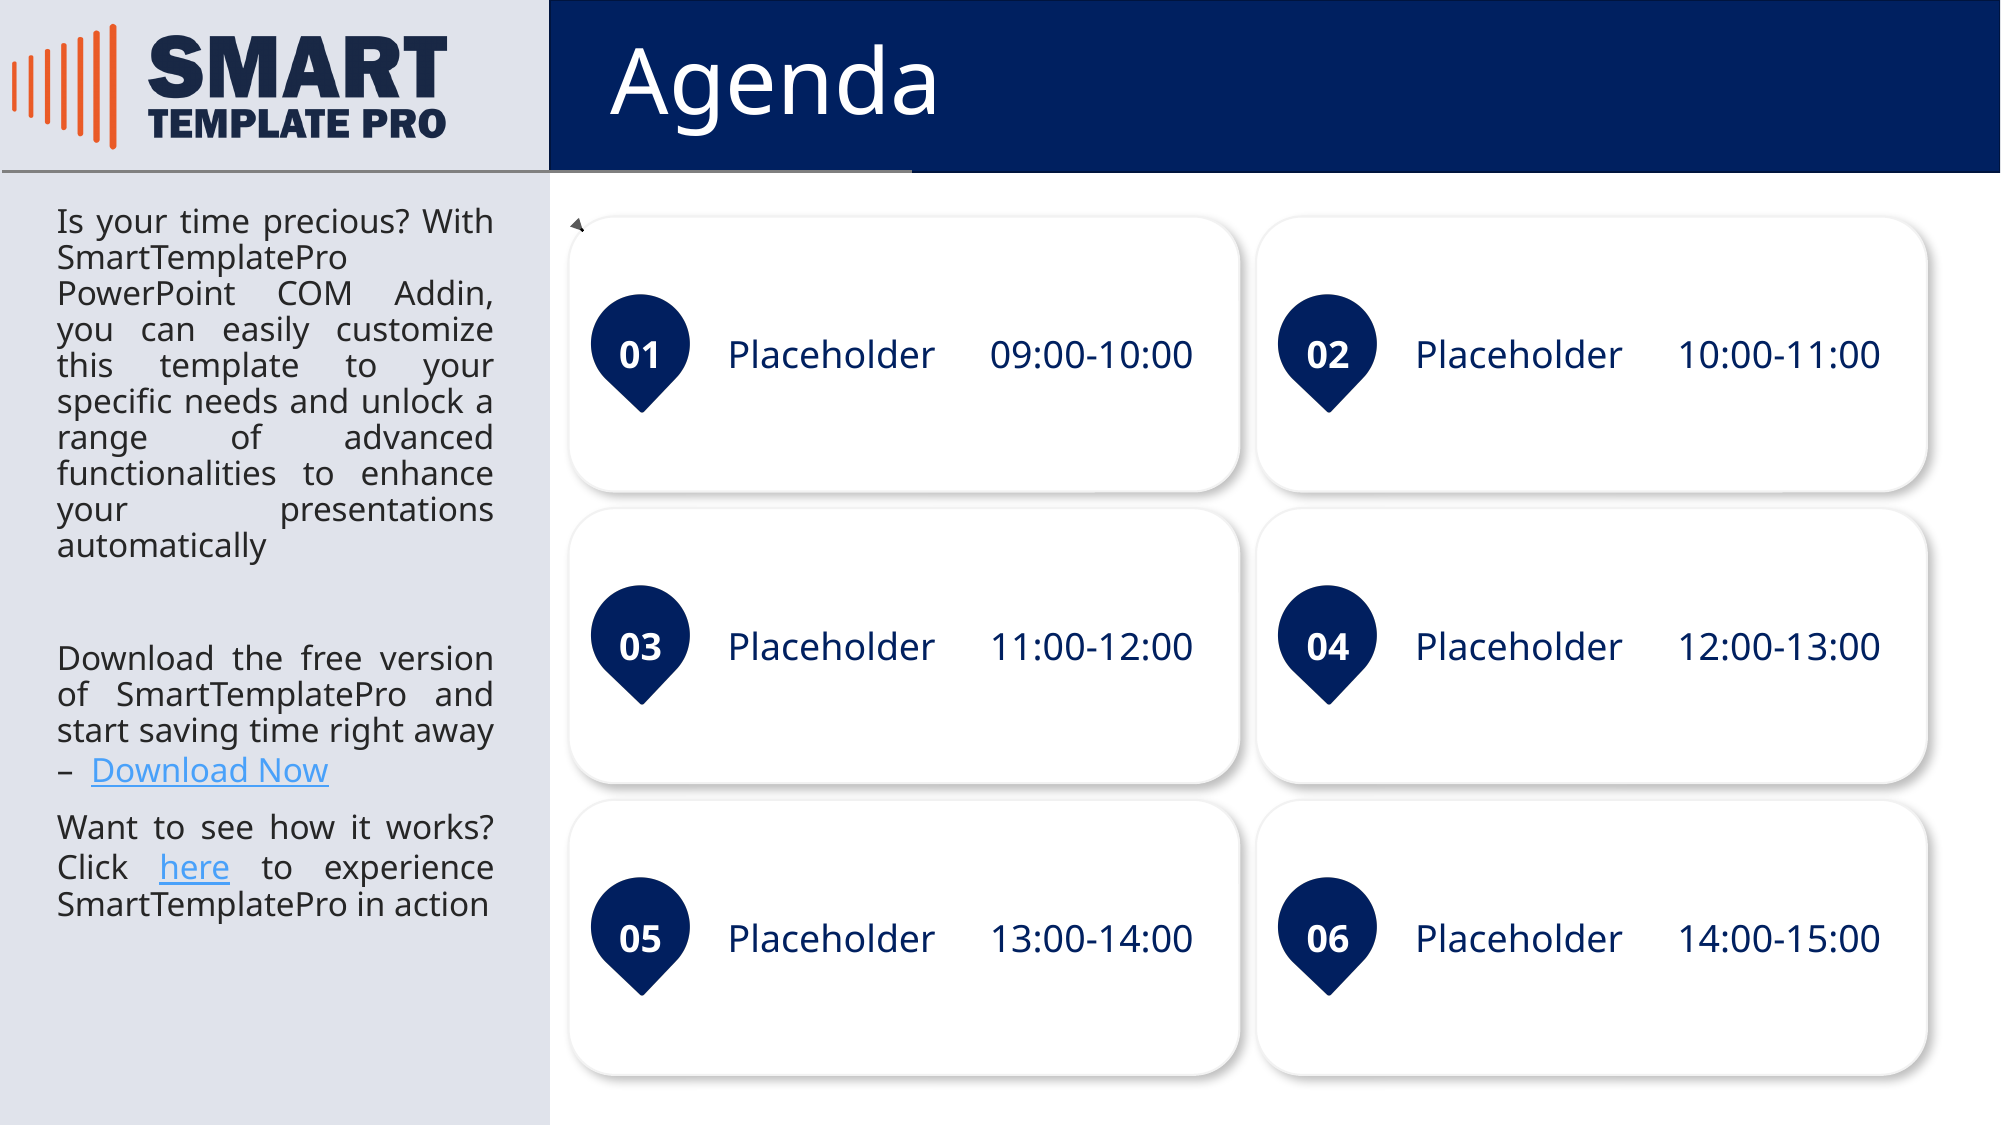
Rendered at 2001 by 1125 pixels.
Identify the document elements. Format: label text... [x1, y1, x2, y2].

text_box Is your time precious? With SmartTemplatePro PowerPoint COM Addin, you can easily customize this template to your specific needs and unlock a range of advanced functionalities to enhance your presentations automatically Download the free version of SmartTemplatePro and start saving time right away – Download Now Want to see how it works? Click here to experience SmartTemplatePro in action [41, 197, 510, 1065]
text_box Agenda [595, 4, 1999, 165]
picture [0, 13, 459, 158]
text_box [549, 197, 1946, 1094]
